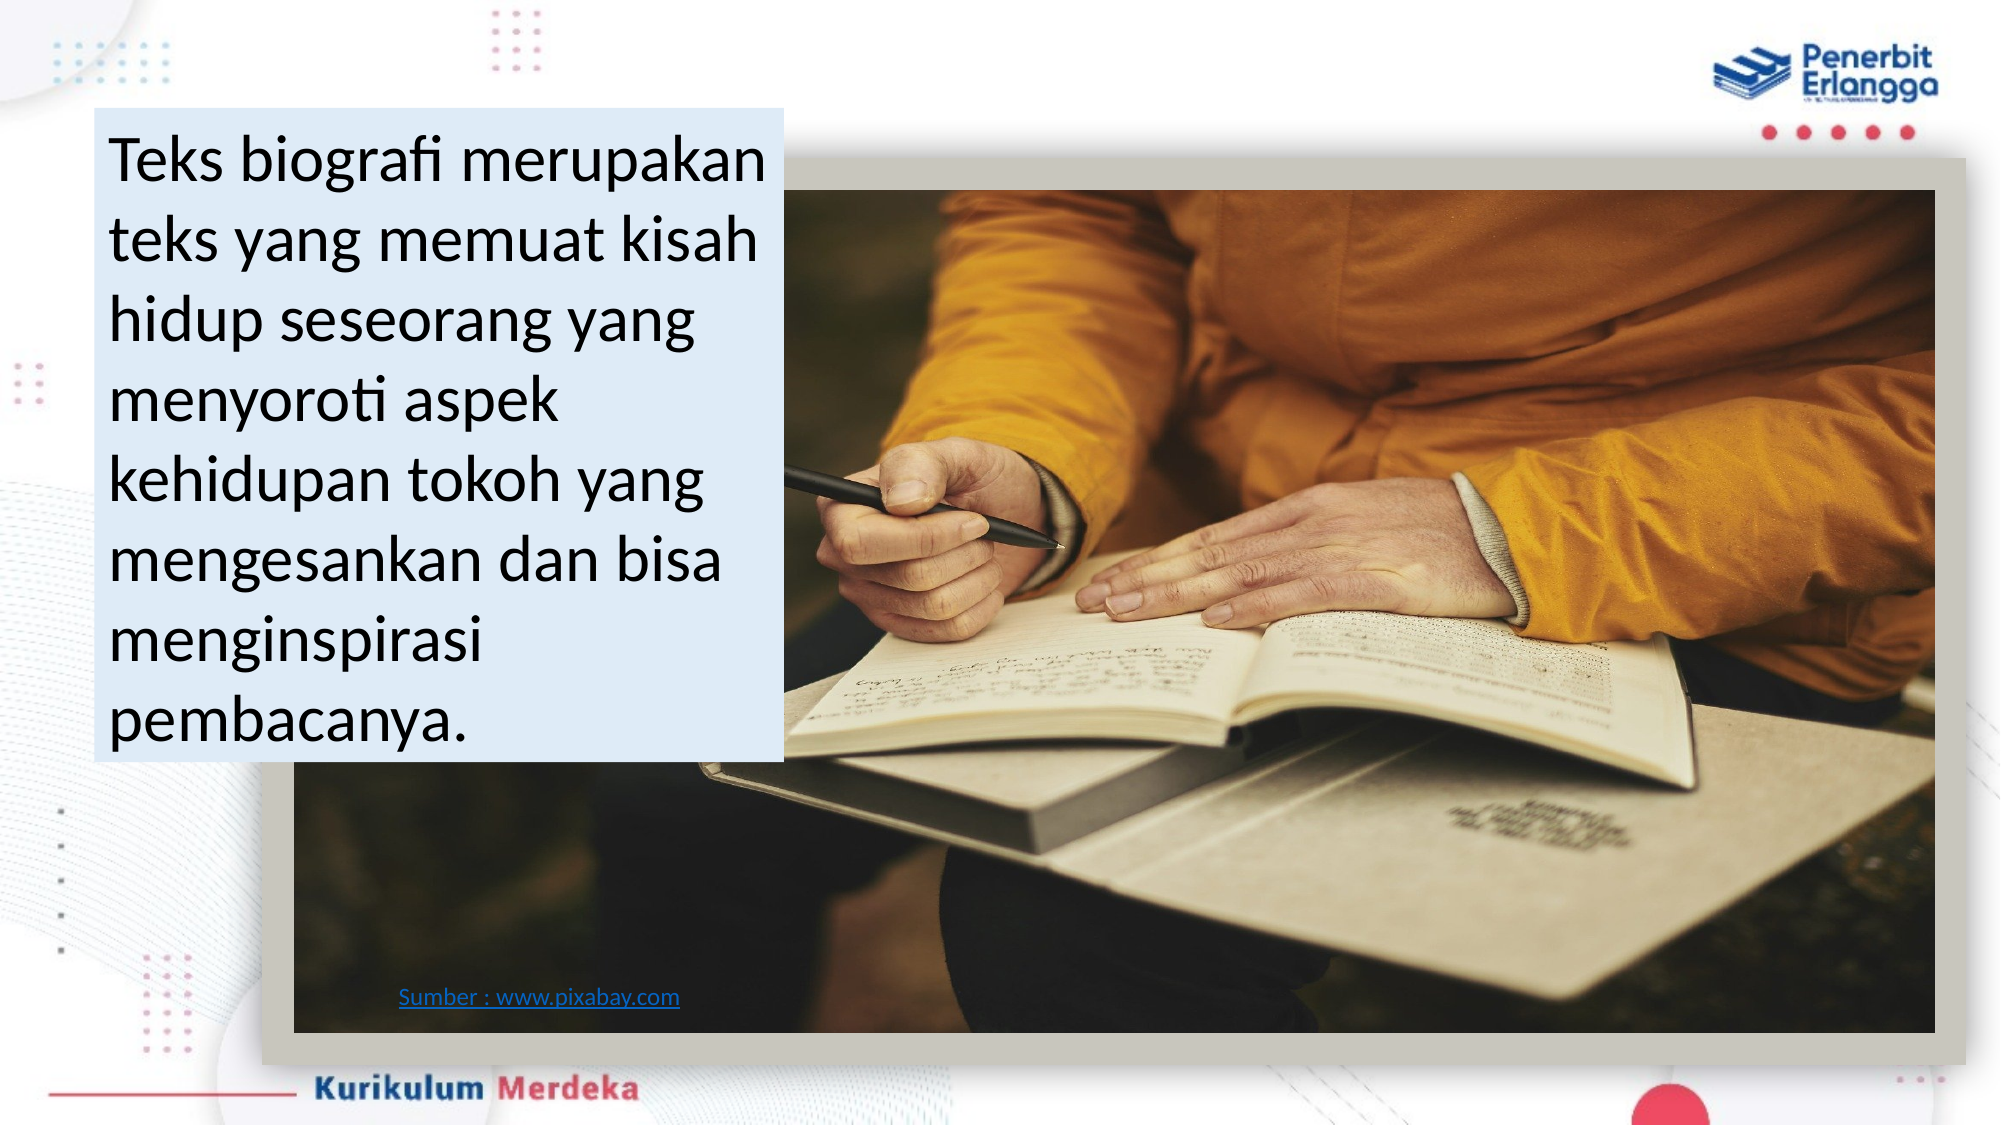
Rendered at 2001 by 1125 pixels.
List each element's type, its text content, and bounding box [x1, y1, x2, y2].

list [293, 189, 1936, 1034]
picture [0, 0, 2001, 1125]
text_box Teks biografi merupakan teks yang memuat kisah hidup seseorang yang menyoroti aspek kehidupan tokoh yang mengesankan dan bisa menginspirasi pembacanya. [94, 107, 784, 763]
